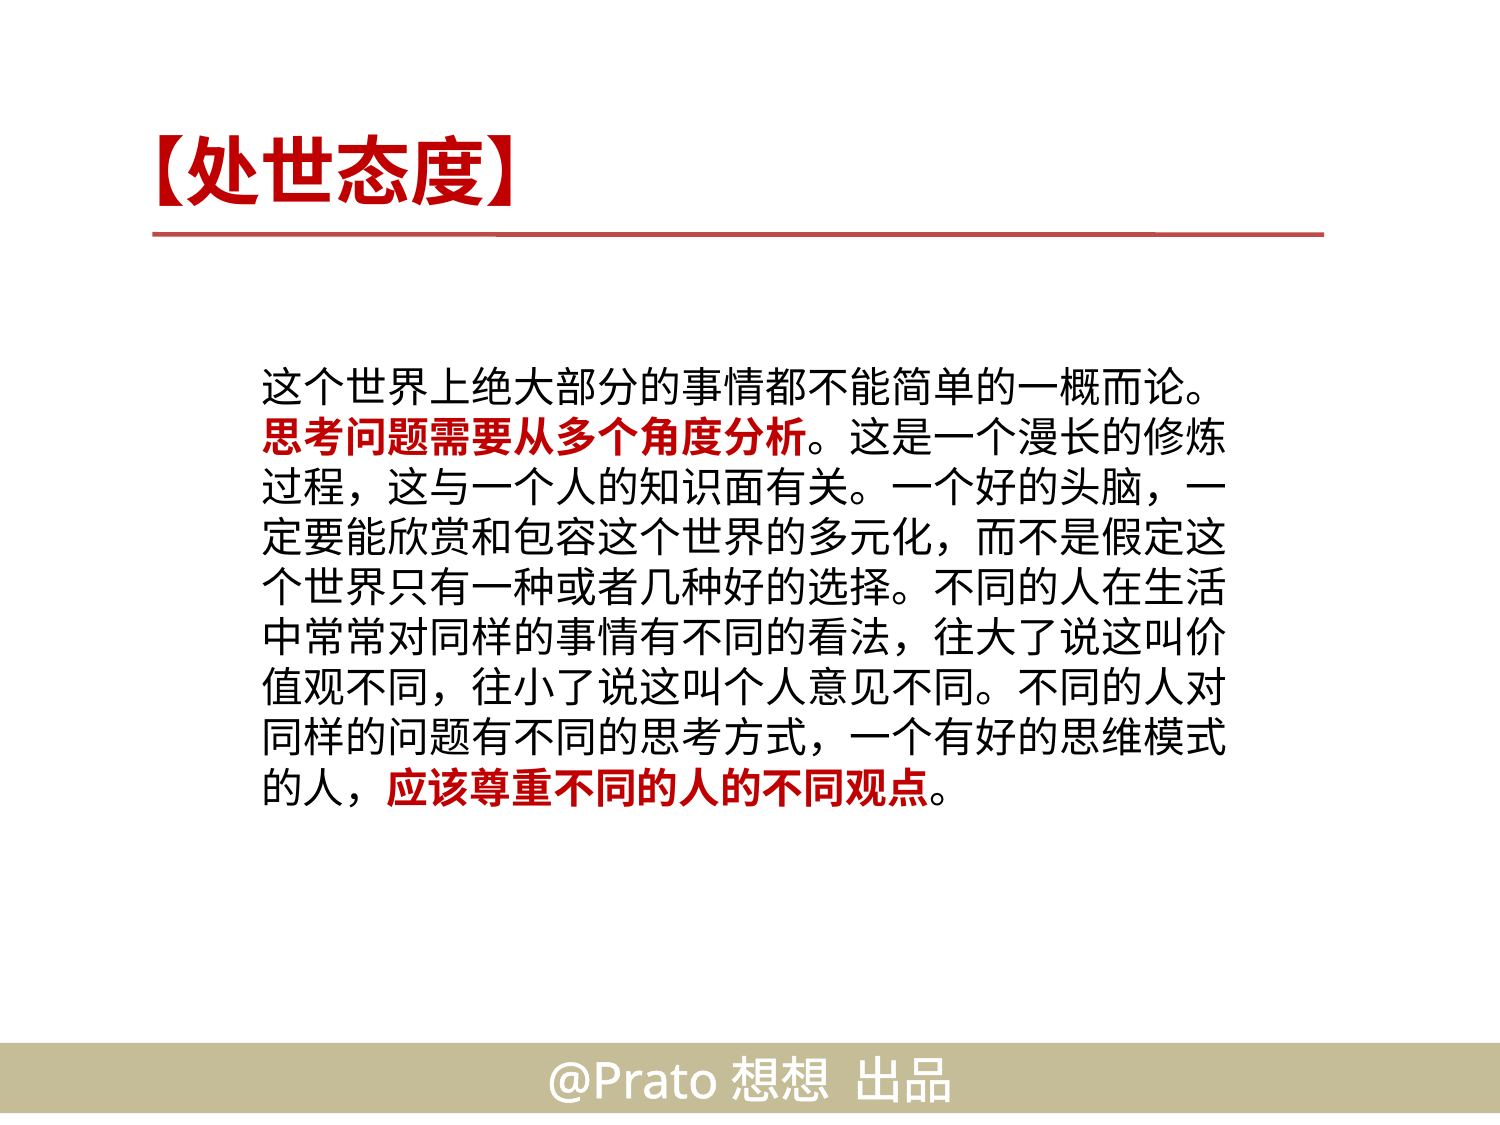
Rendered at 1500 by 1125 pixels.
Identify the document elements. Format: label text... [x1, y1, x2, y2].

text_box @Prato想想 出品 [0, 1041, 1500, 1115]
text_box 这个世界上绝大部分的事情都不能简单的一概而论。思考问题需要从多个角度分析。这是一个漫长的修炼过程，这与一个人的知识面有关。一个好的头脑，一定要能欣赏和包容这个世界的多元化，而不是假定这个世界只有一种或者几种好的选择。不同的人在生活中常常对同样的事情有不同的看法，往大了说这叫价值观不同，往小了说这叫个人意见不同。不同的人对同样的问题有不同的思考方式，一个有好的思维模式的人，应该尊重不同的人的不同观点。 [246, 353, 1243, 819]
text_box 【处世态度】 [96, 117, 576, 222]
